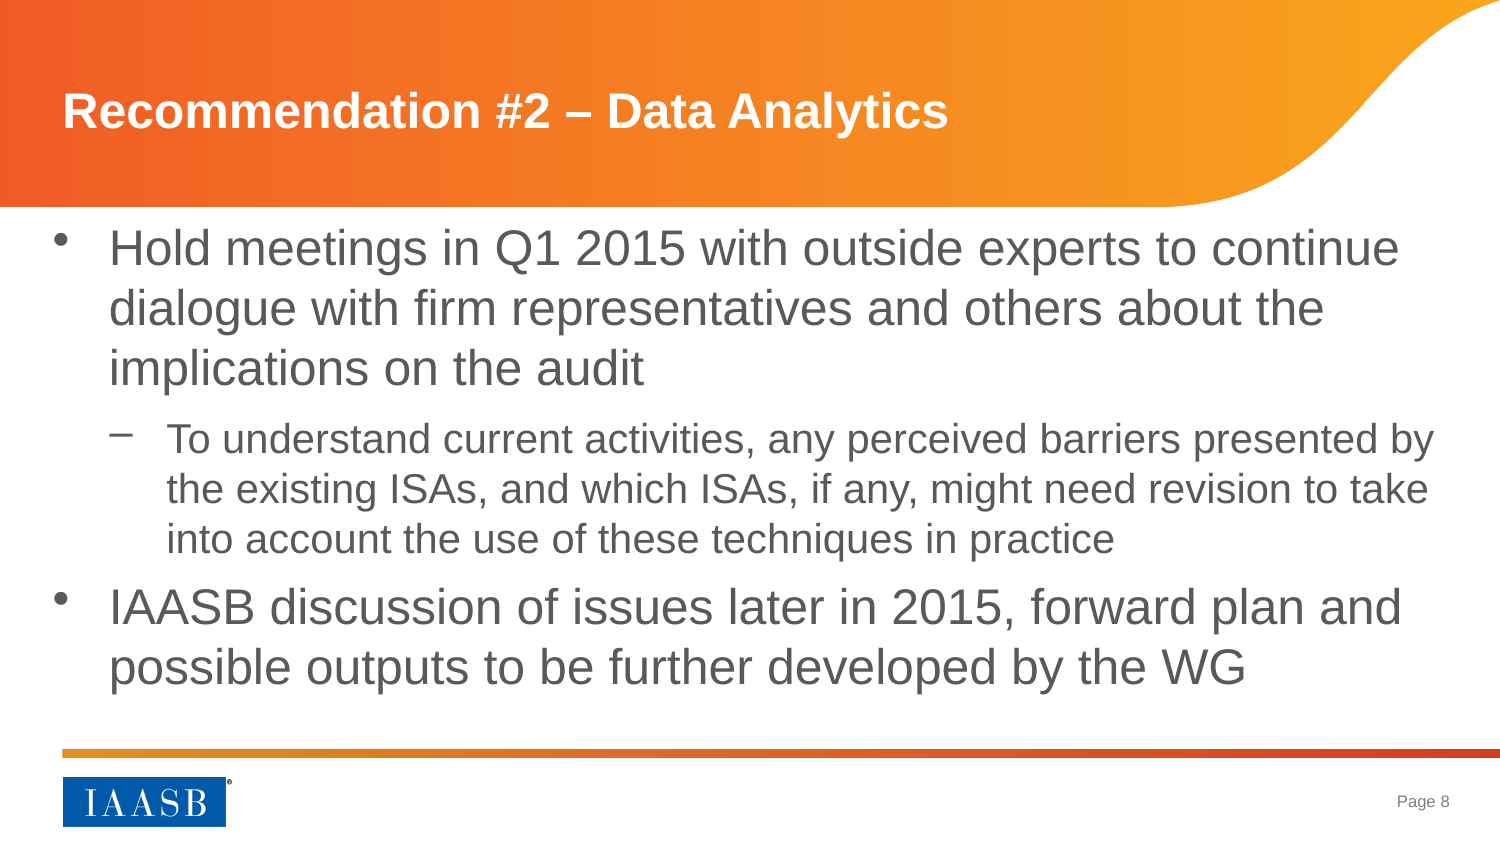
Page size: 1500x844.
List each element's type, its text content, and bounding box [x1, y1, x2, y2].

picture [63, 777, 232, 827]
list Hold meetings in Q1 2015 with outside experts to continue dialogue with firm representatives and others about the implications on the audit To understand current activities, any perceived barriers presented by the existing ISAs, and which ISAs, if any, might need revision to take into account the use of these techniques in practice IAASB discussion of issues later in 2015, forward plan and possible outputs to be further developed by the WG [37, 207, 1488, 710]
title Recommendation #2 – Data Analytics [62, 75, 1300, 142]
picture [0, 0, 1500, 207]
